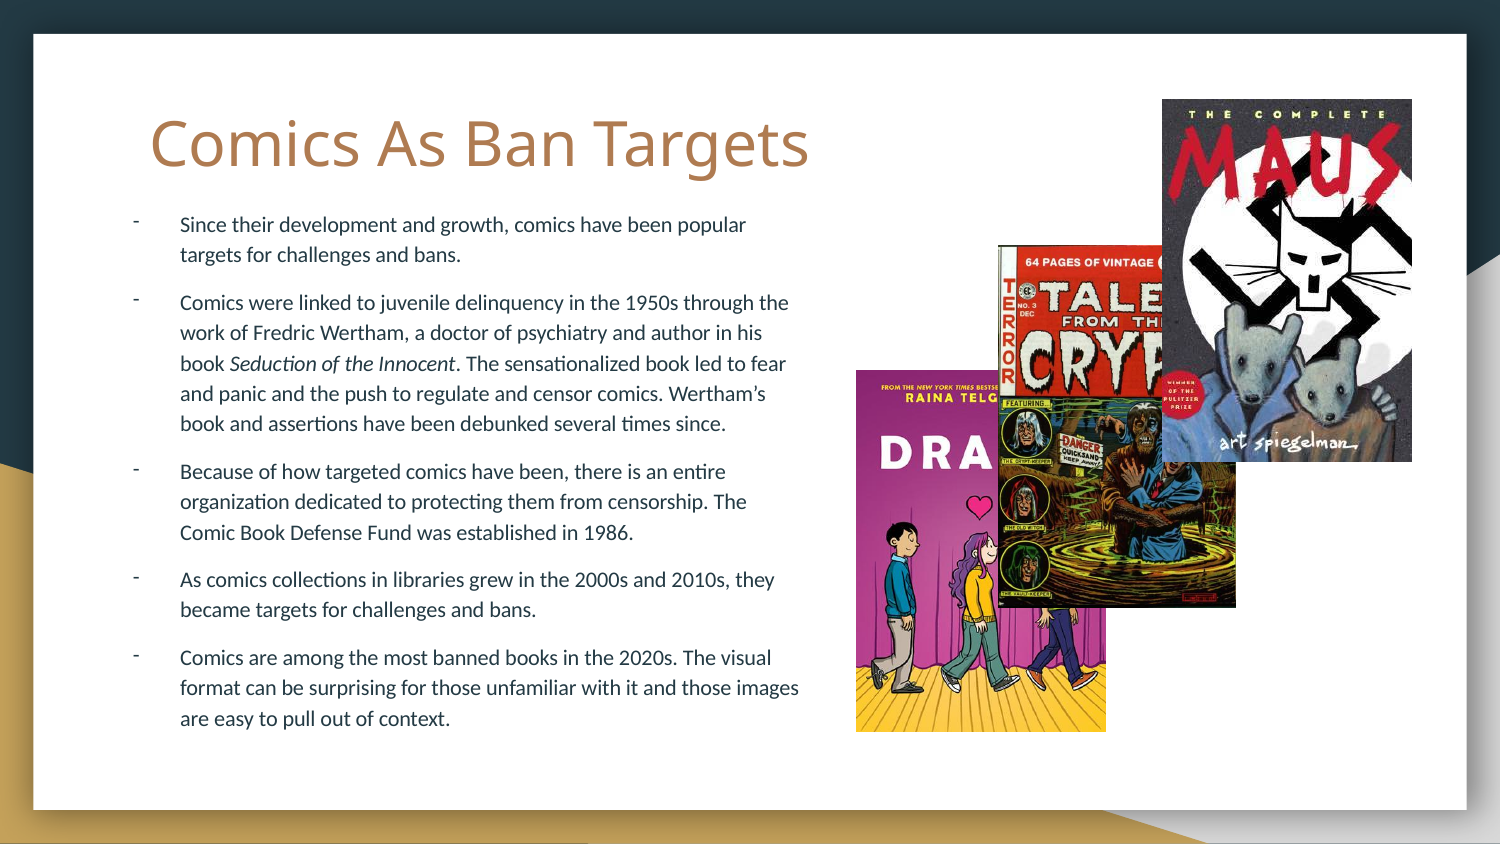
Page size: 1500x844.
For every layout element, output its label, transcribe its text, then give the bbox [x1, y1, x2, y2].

picture [856, 99, 1412, 732]
title Comics As Ban Targets [134, 88, 1366, 246]
list Since their development and growth, comics have been popular targets for challenges and bans. Comics were linked to juvenile delinquency in the 1950s through the work of Fredric Wertham, a doctor of psychiatry and author in his book Seduction of the Innocent. The sensationalized book led to fear and panic and the push to regulate and censor comics. Wertham’s book and assertions have been debunked several times since. Because of how targeted comics have been, there is an entire organization dedicated to protecting them from censorship. The Comic Book Defense Fund was established in 1986. As comics collections in libraries grew in the 2000s and 2010s, they became targets for challenges and bans. Comics are among the most banned books in the 2020s. The visual format can be surprising for those unfamiliar with it and those images are easy to pull out of context. [92, 191, 817, 778]
